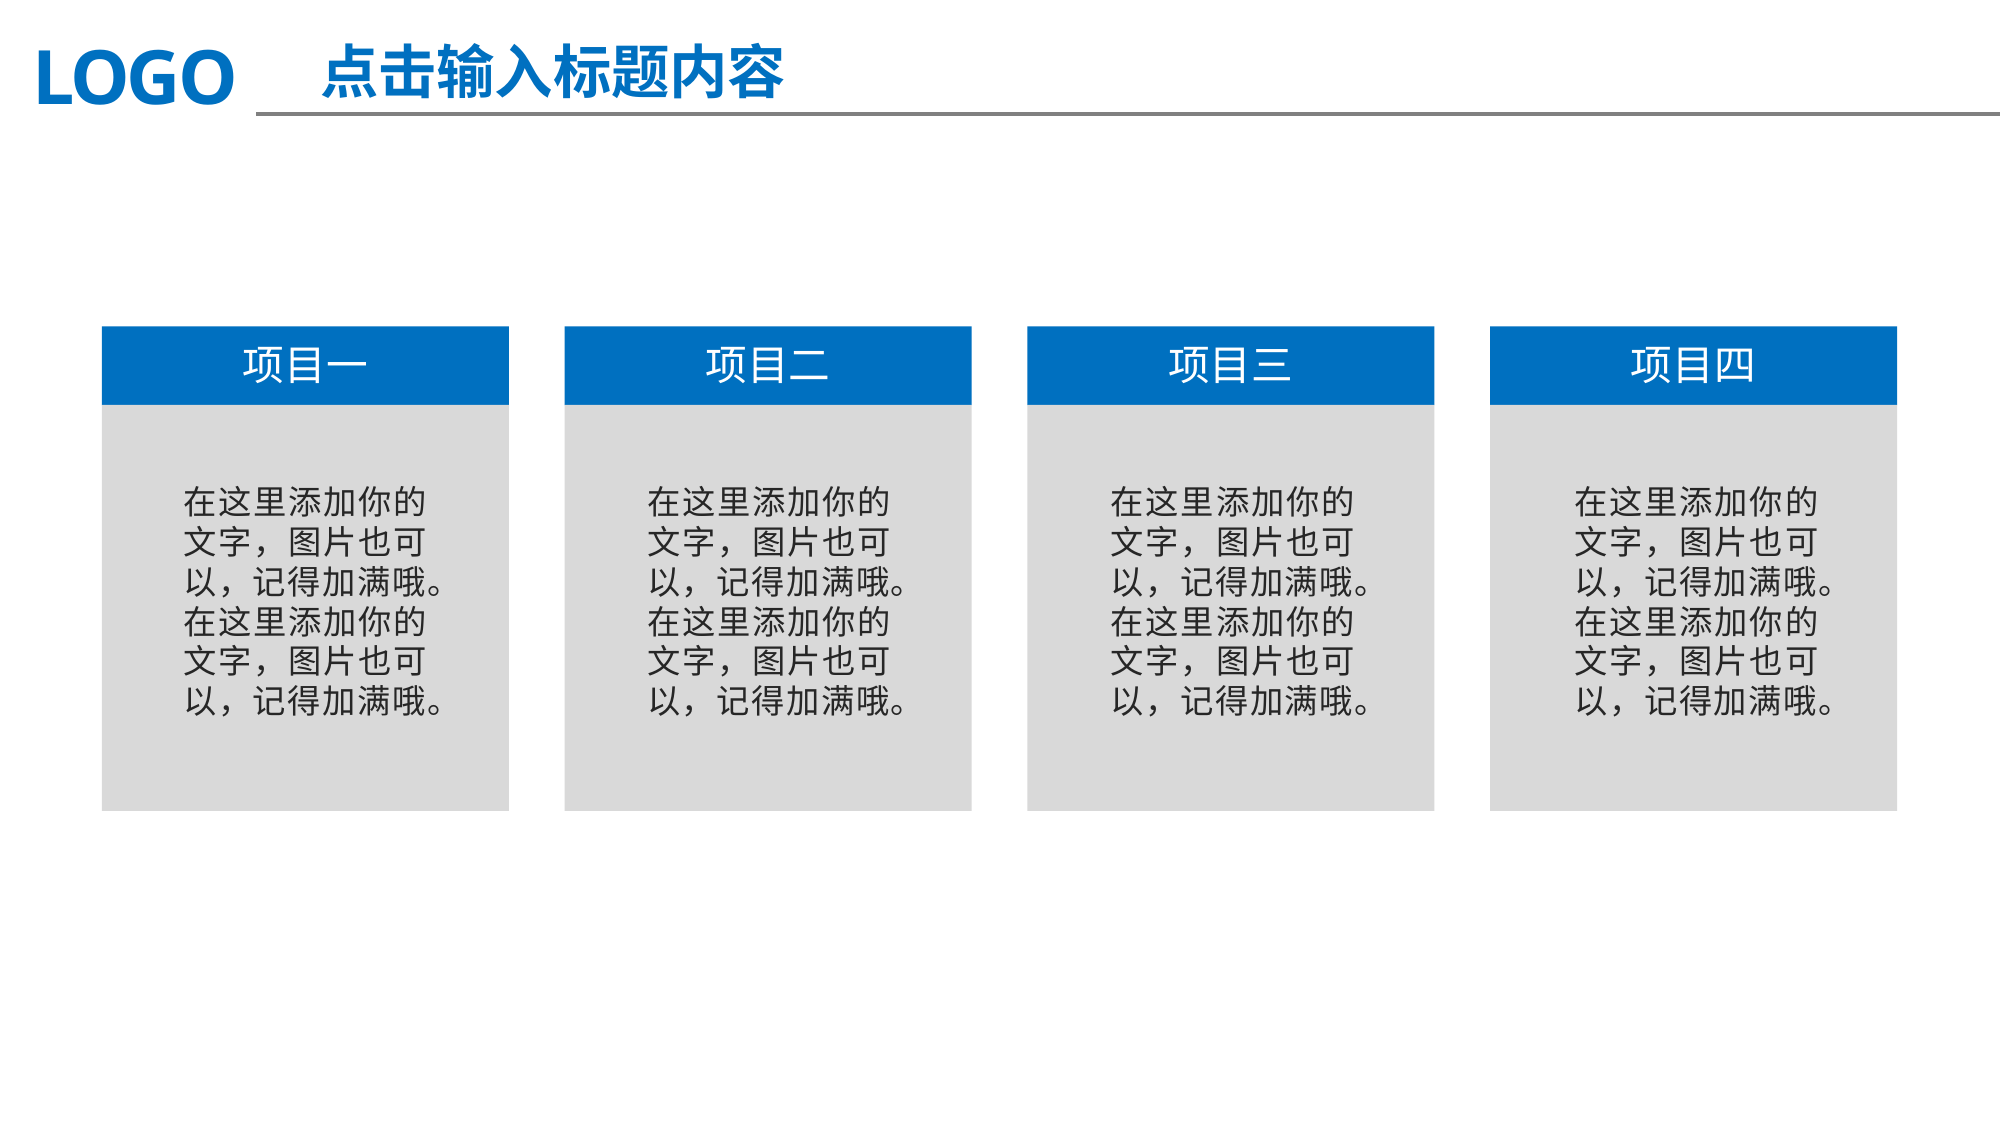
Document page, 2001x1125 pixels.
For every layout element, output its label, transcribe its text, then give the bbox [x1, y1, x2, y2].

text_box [1027, 326, 1435, 812]
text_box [101, 326, 510, 812]
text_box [1489, 326, 1898, 812]
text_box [564, 326, 972, 812]
text_box 点击输入标题内容 [283, 28, 823, 113]
